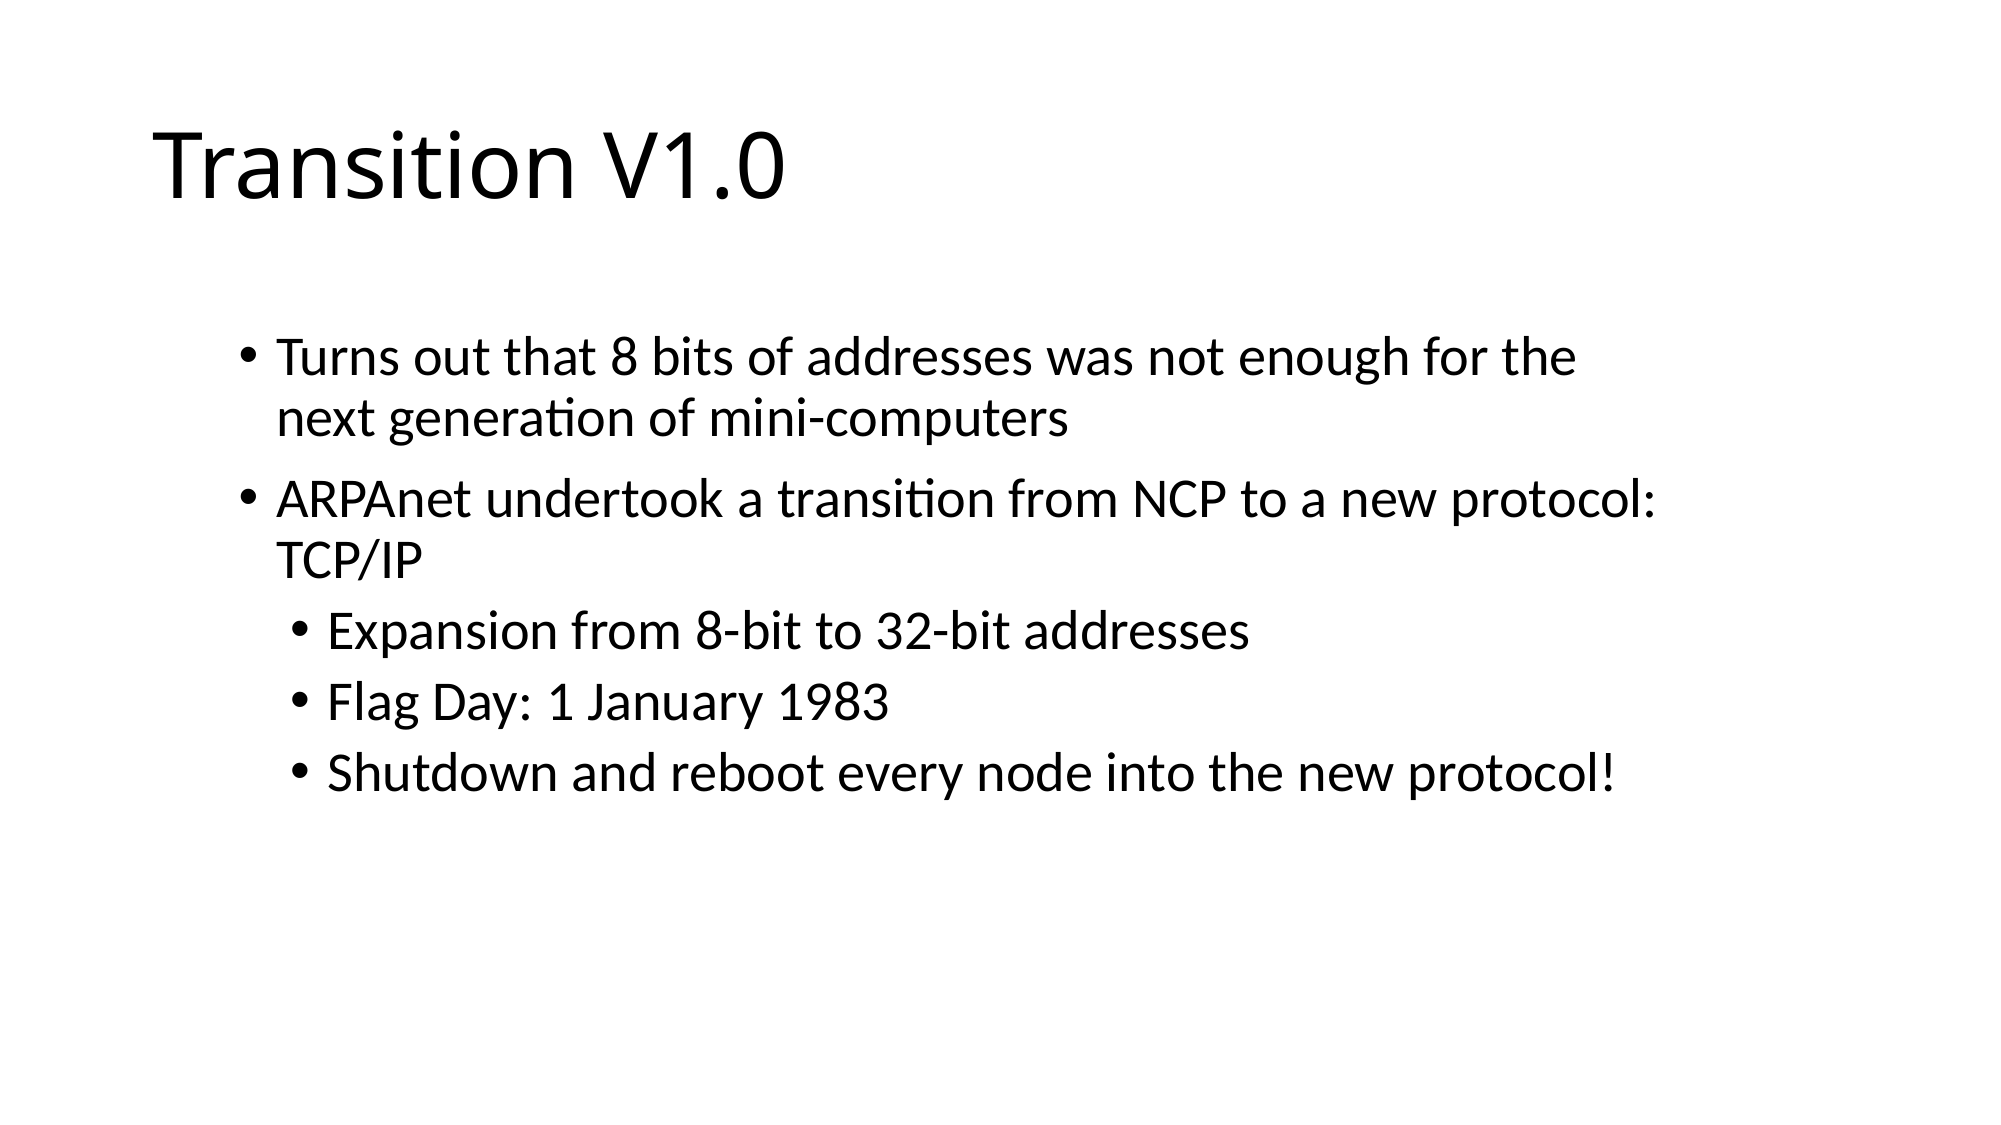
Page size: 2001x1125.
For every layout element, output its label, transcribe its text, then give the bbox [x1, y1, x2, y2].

list Turns out that 8 bits of addresses was not enough for the next generation of mini-computers ARPAnet undertook a transition from NCP to a new protocol: TCP/IP Expansion from 8-bit to 32-bit addresses Flag Day: 1 January 1983 Shutdown and reboot every node into the new protocol! [158, 319, 1690, 979]
title Transition V1.0 [137, 59, 1863, 278]
